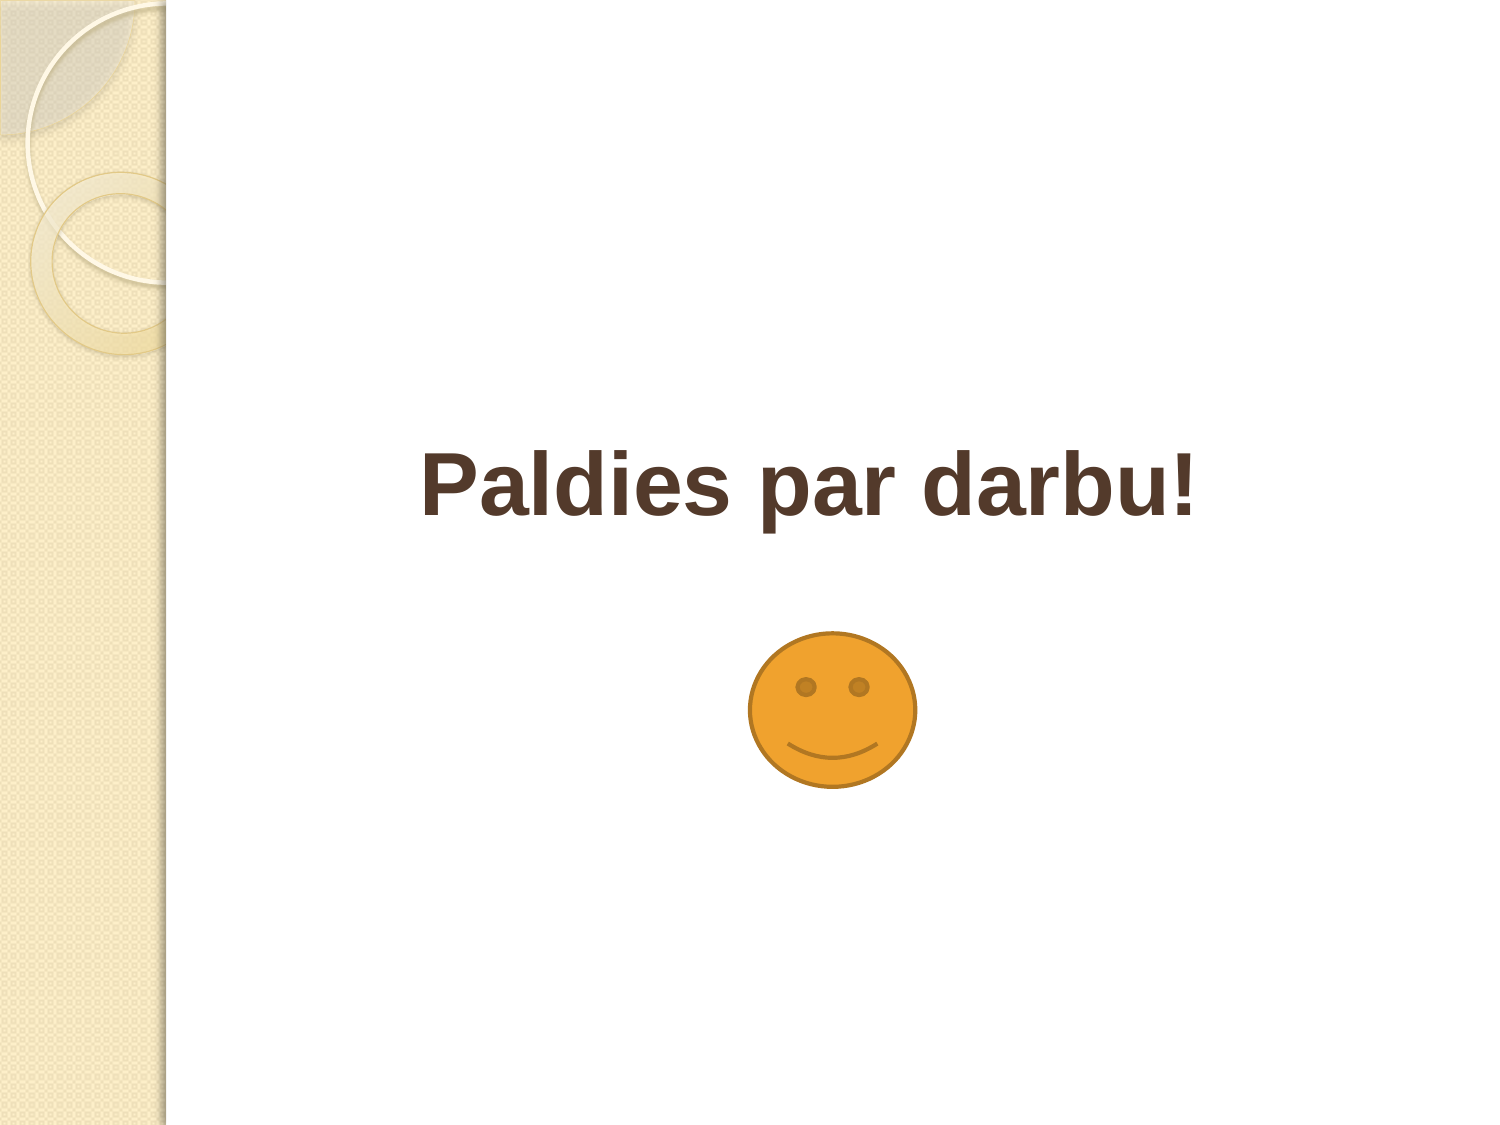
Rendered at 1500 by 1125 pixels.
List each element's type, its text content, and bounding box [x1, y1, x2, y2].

title Paldies par darbu! [194, 338, 1425, 728]
text_box [747, 631, 918, 789]
